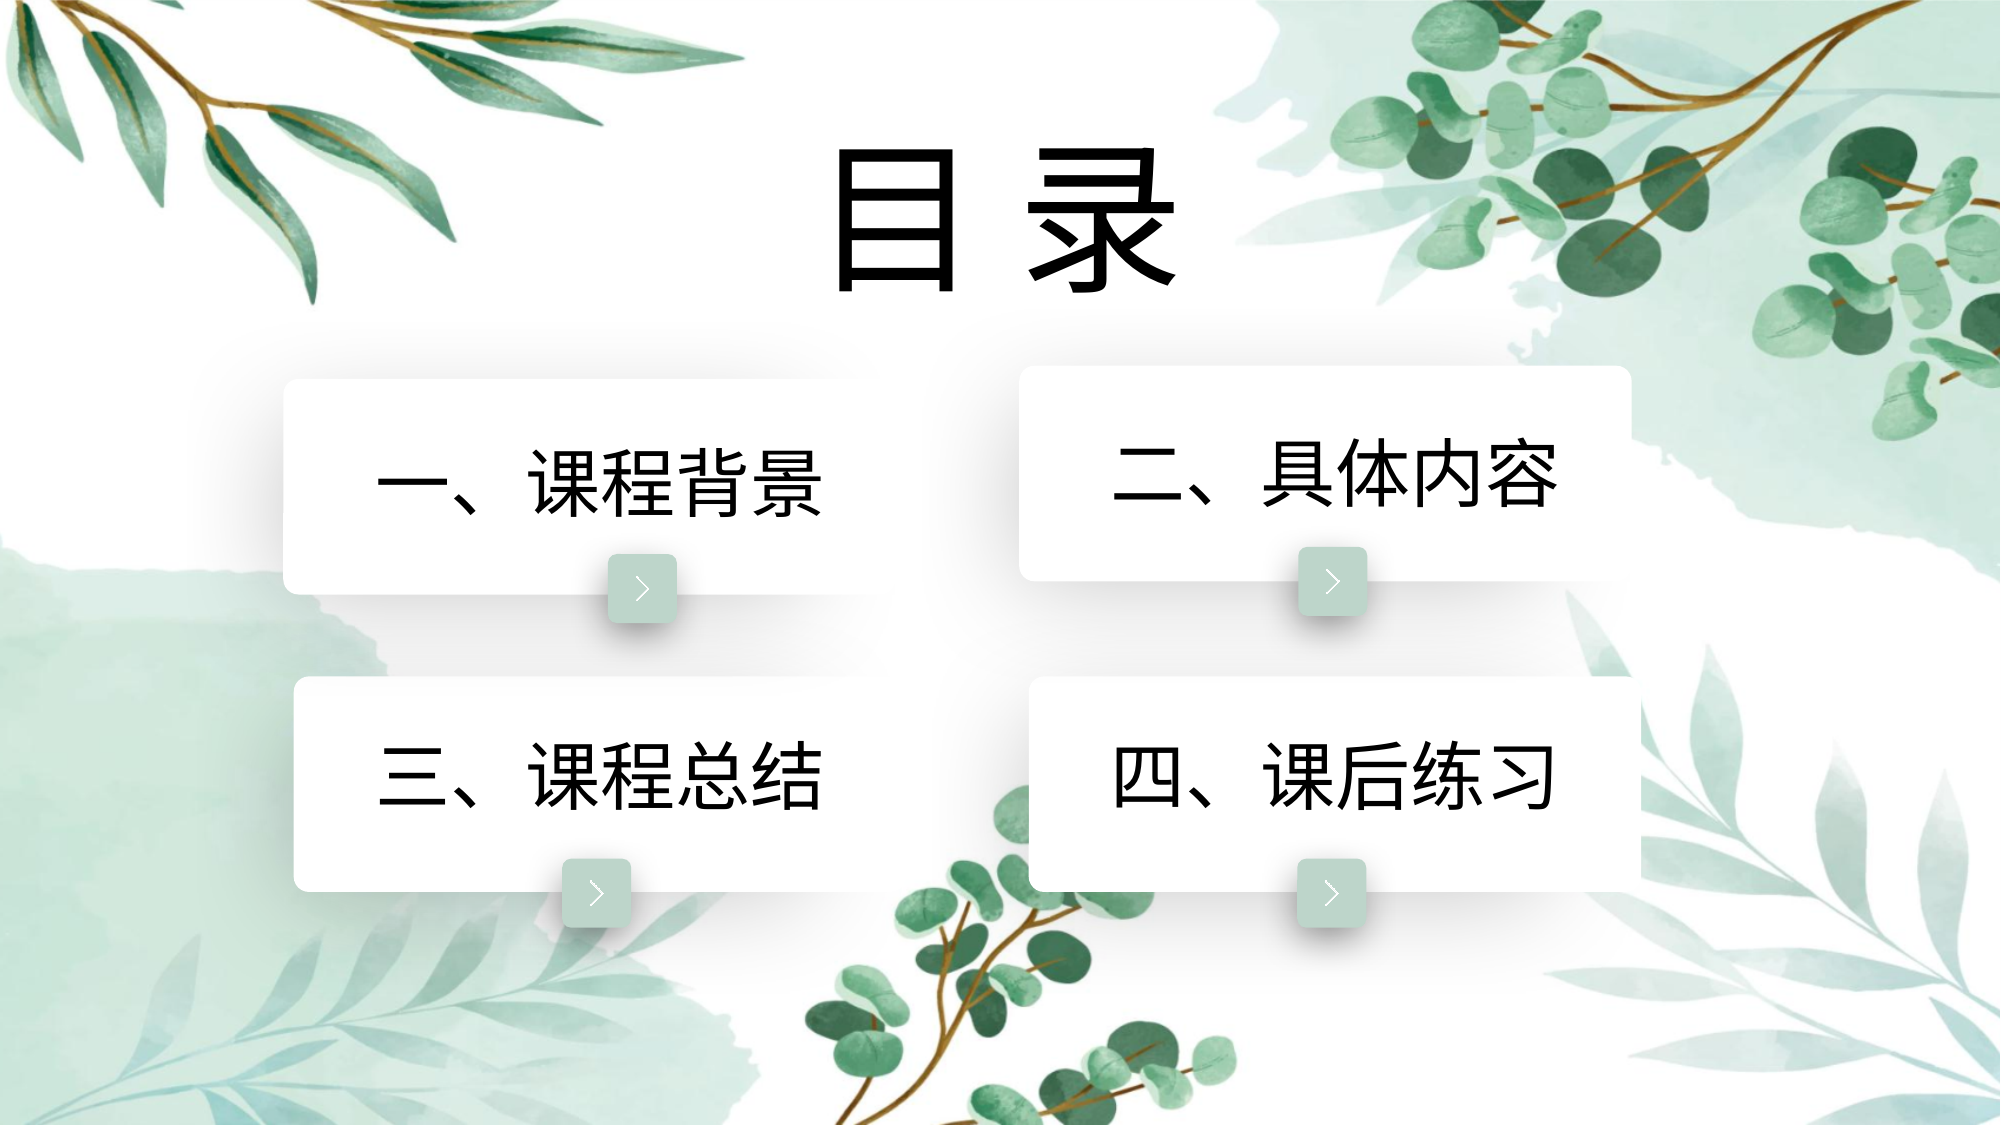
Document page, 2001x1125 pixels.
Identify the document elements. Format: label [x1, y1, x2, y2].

picture [0, 0, 2001, 1125]
text_box [283, 378, 896, 624]
text_box [293, 676, 907, 928]
text_box [1018, 365, 1632, 617]
text_box [1028, 676, 1642, 928]
